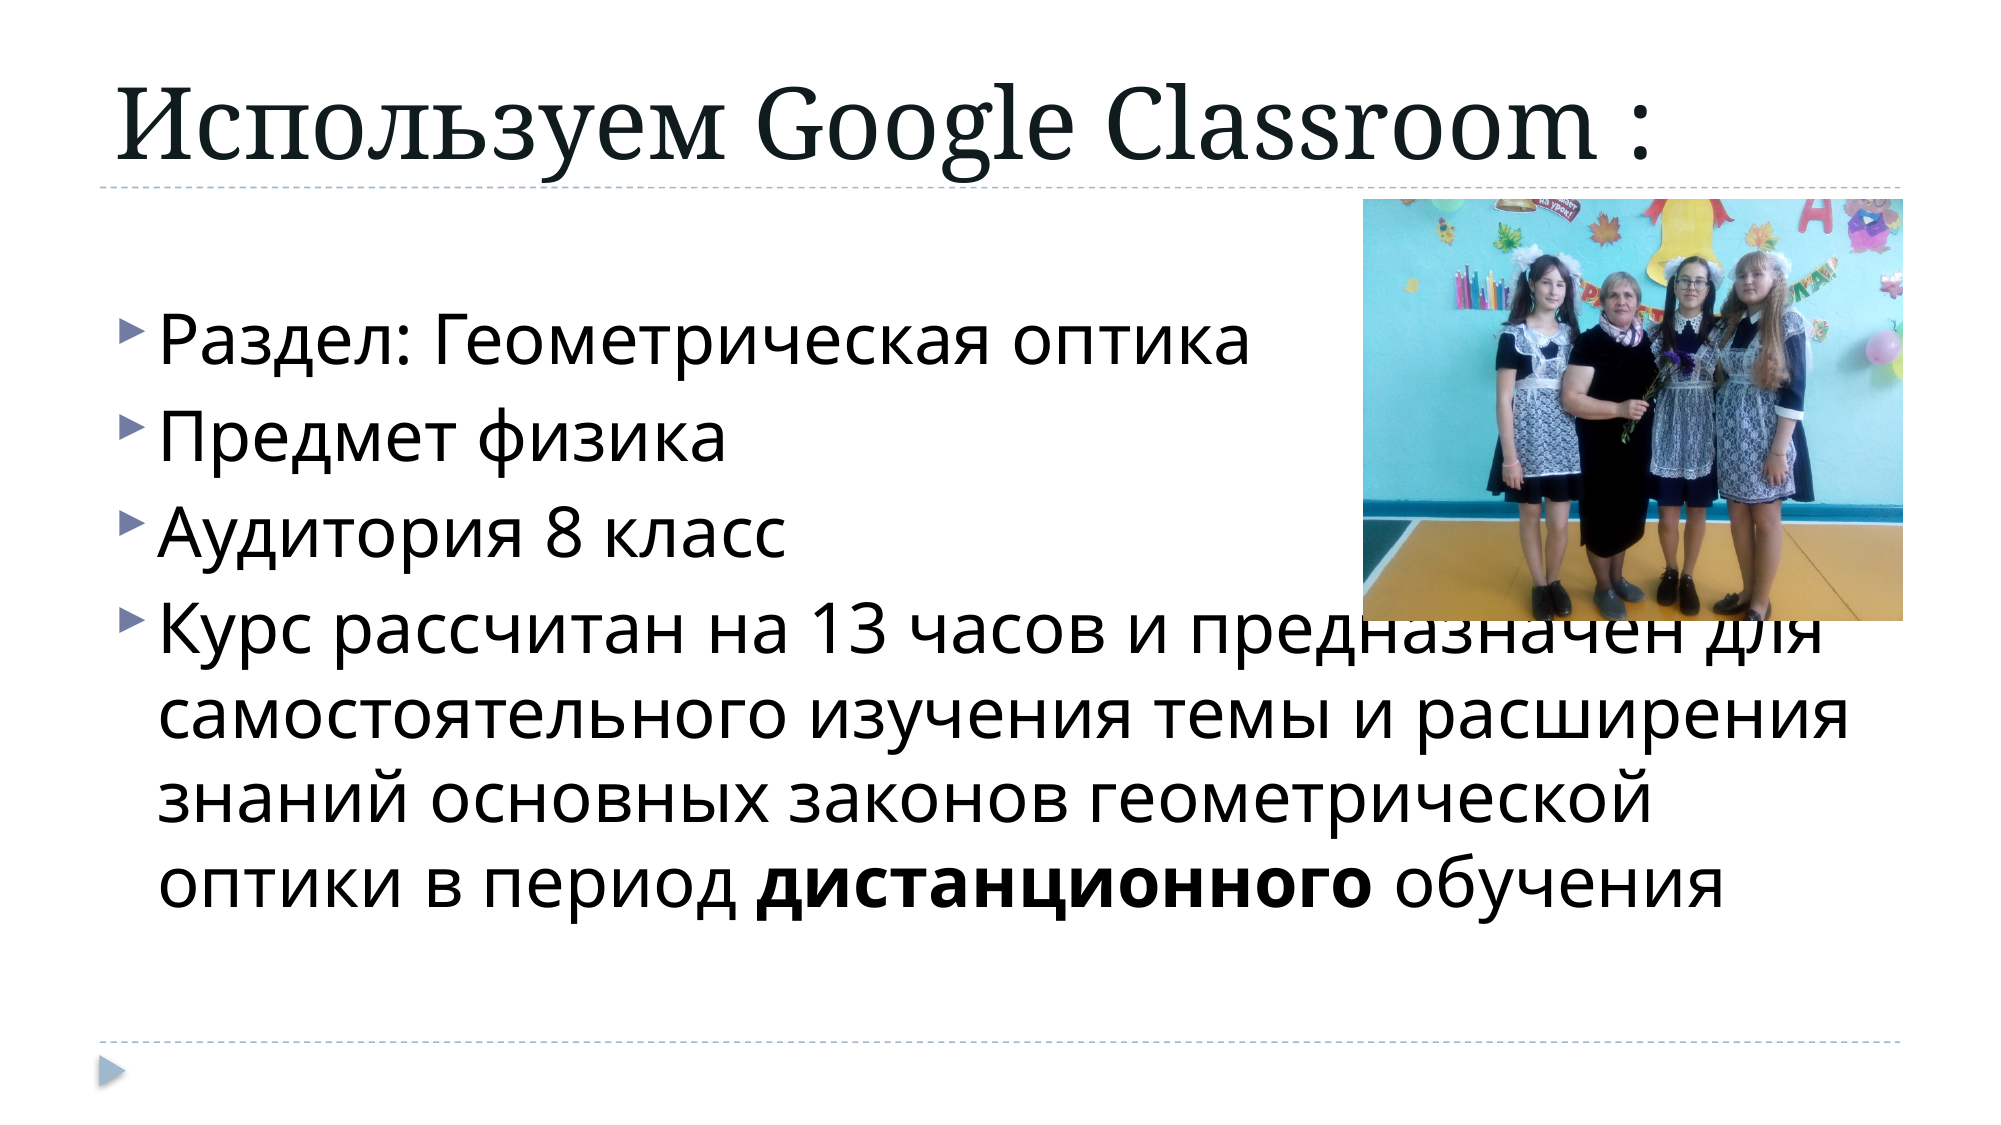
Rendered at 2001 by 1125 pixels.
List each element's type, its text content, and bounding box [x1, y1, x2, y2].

picture [1362, 198, 1903, 622]
list Раздел: Геометрическая оптика Предмет физика Аудитория 8 класс Курс рассчитан на 13 часов и предназначен для самостоятельного изучения темы и расширения знаний основных законов геометрической оптики в период дистанционного обучения [99, 200, 1900, 1010]
title Используем Google Classroom : [99, 0, 1900, 188]
